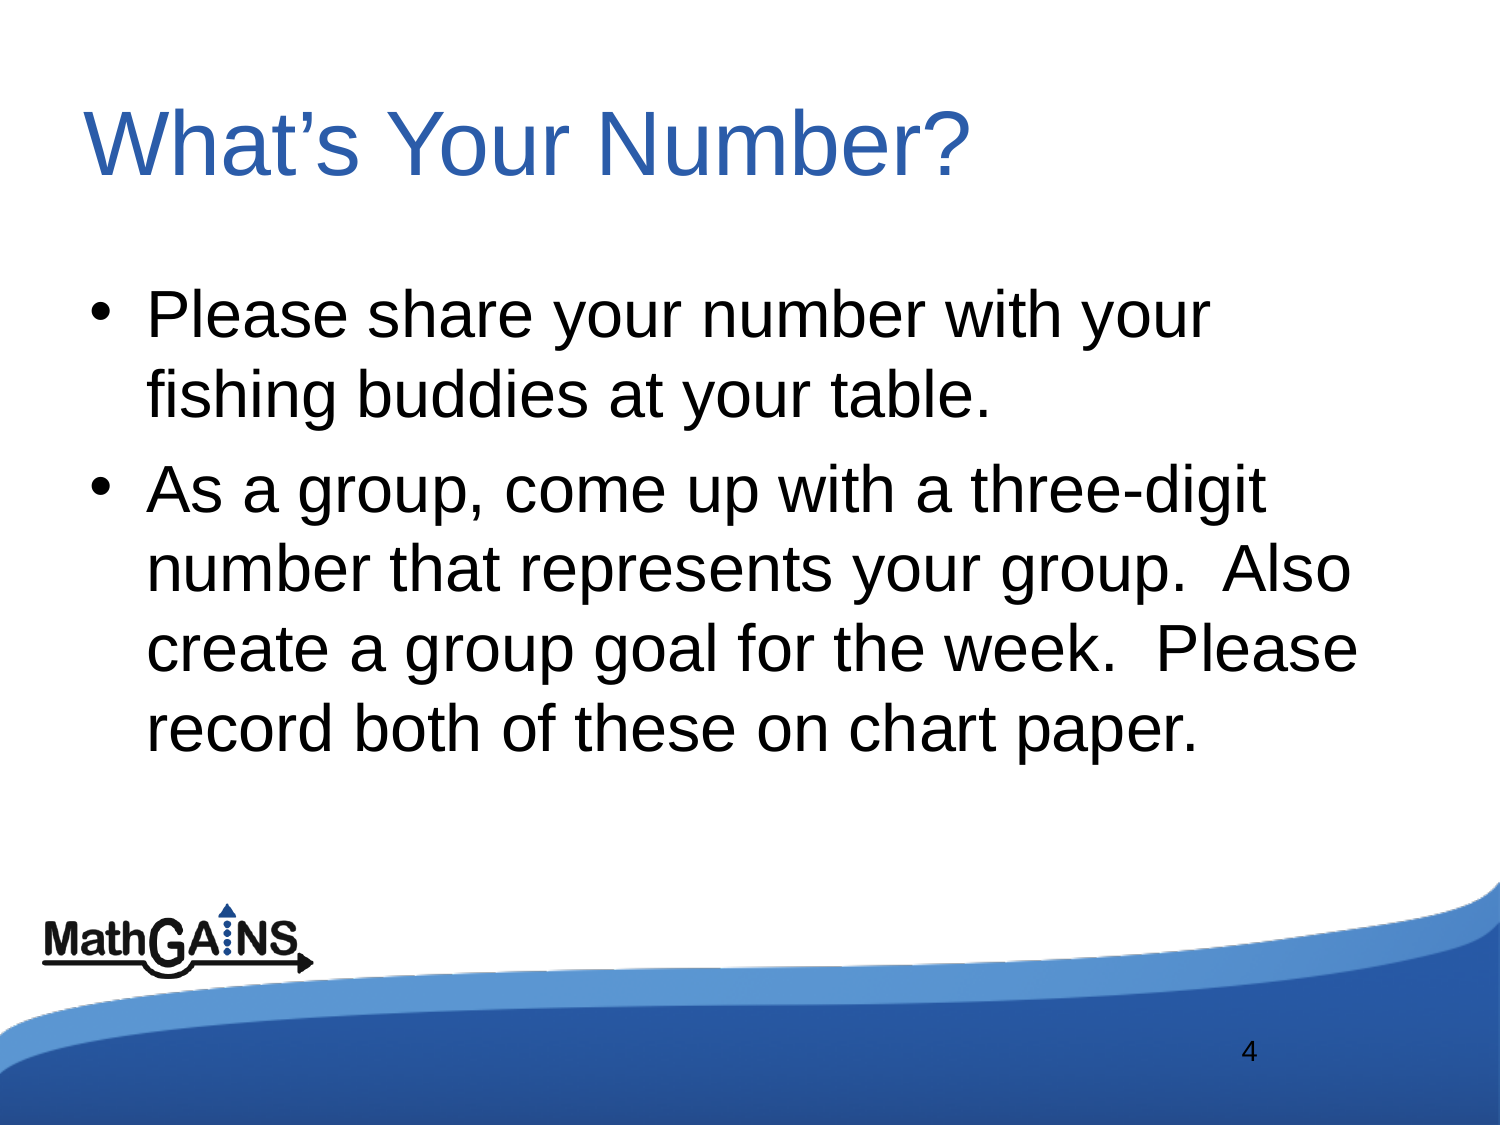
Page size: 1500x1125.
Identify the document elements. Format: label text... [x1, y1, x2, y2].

slide_number 4 [1223, 1023, 1277, 1075]
title What’s Your Number? [74, 14, 1426, 261]
list Please share your number with your fishing buddies at your table. As a group, come up with a three-digit number that represents your group. Also create a group goal for the week. Please record both of these on chart paper. [74, 261, 1426, 838]
picture [0, 878, 1500, 1125]
